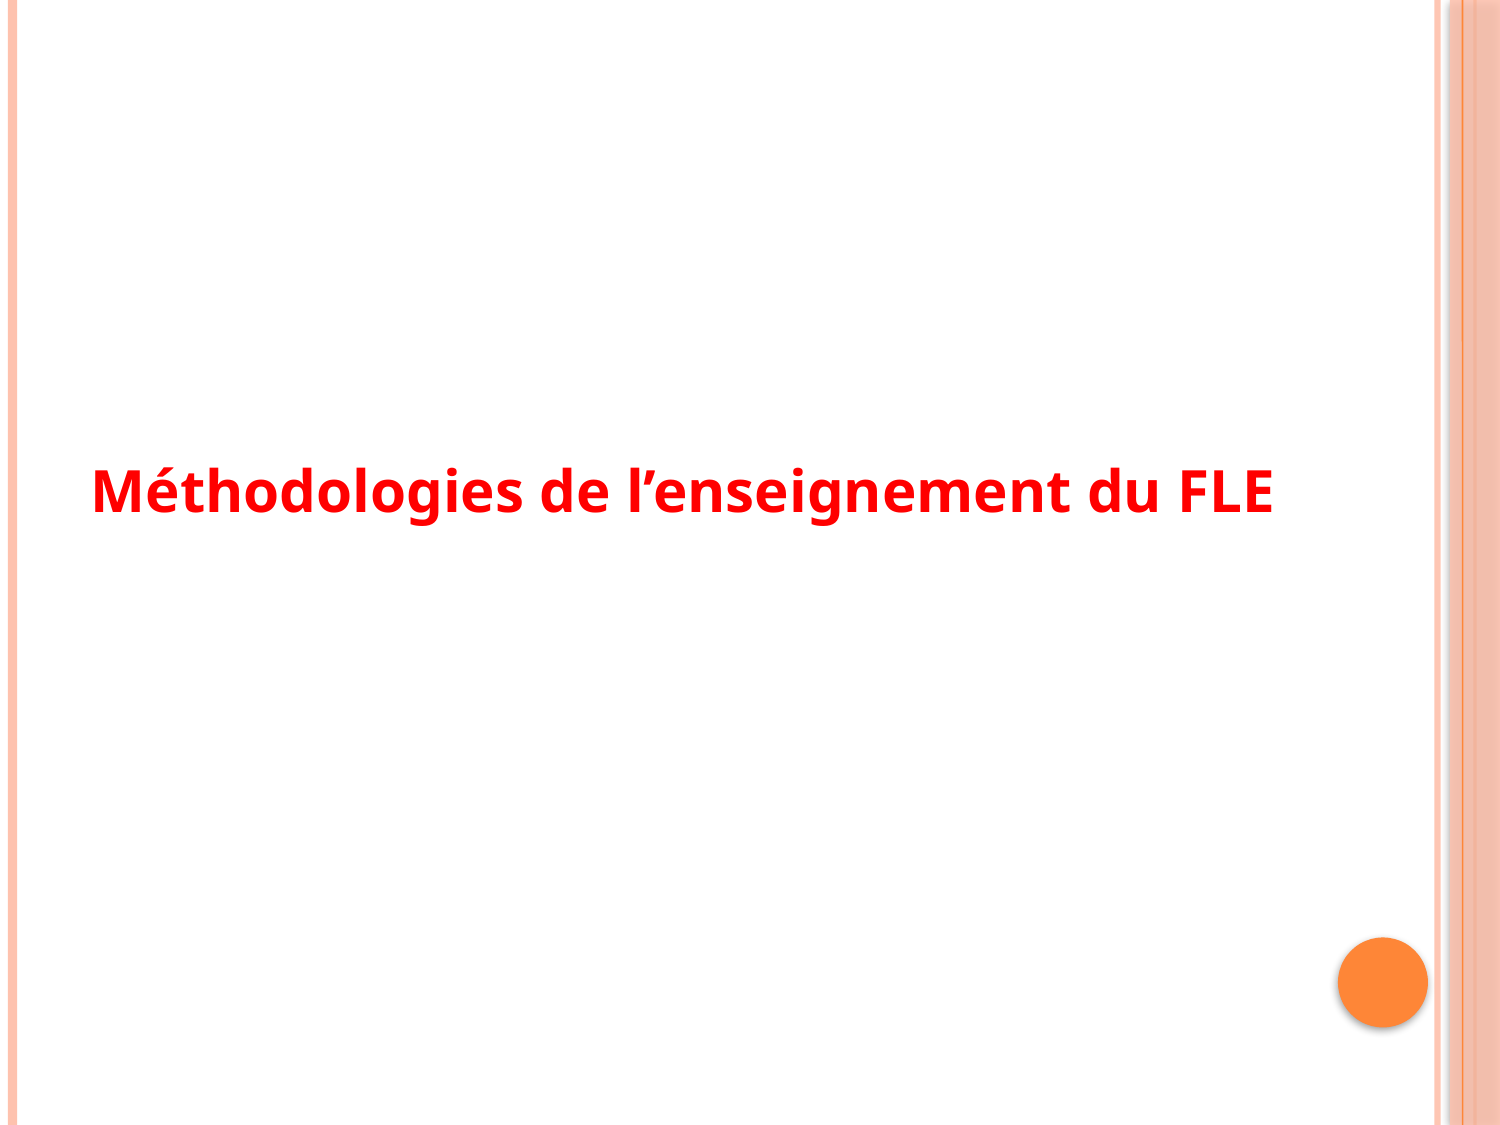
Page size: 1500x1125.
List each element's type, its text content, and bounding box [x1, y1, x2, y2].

list Méthodologies de l’enseignement du FLE [70, 117, 1296, 917]
